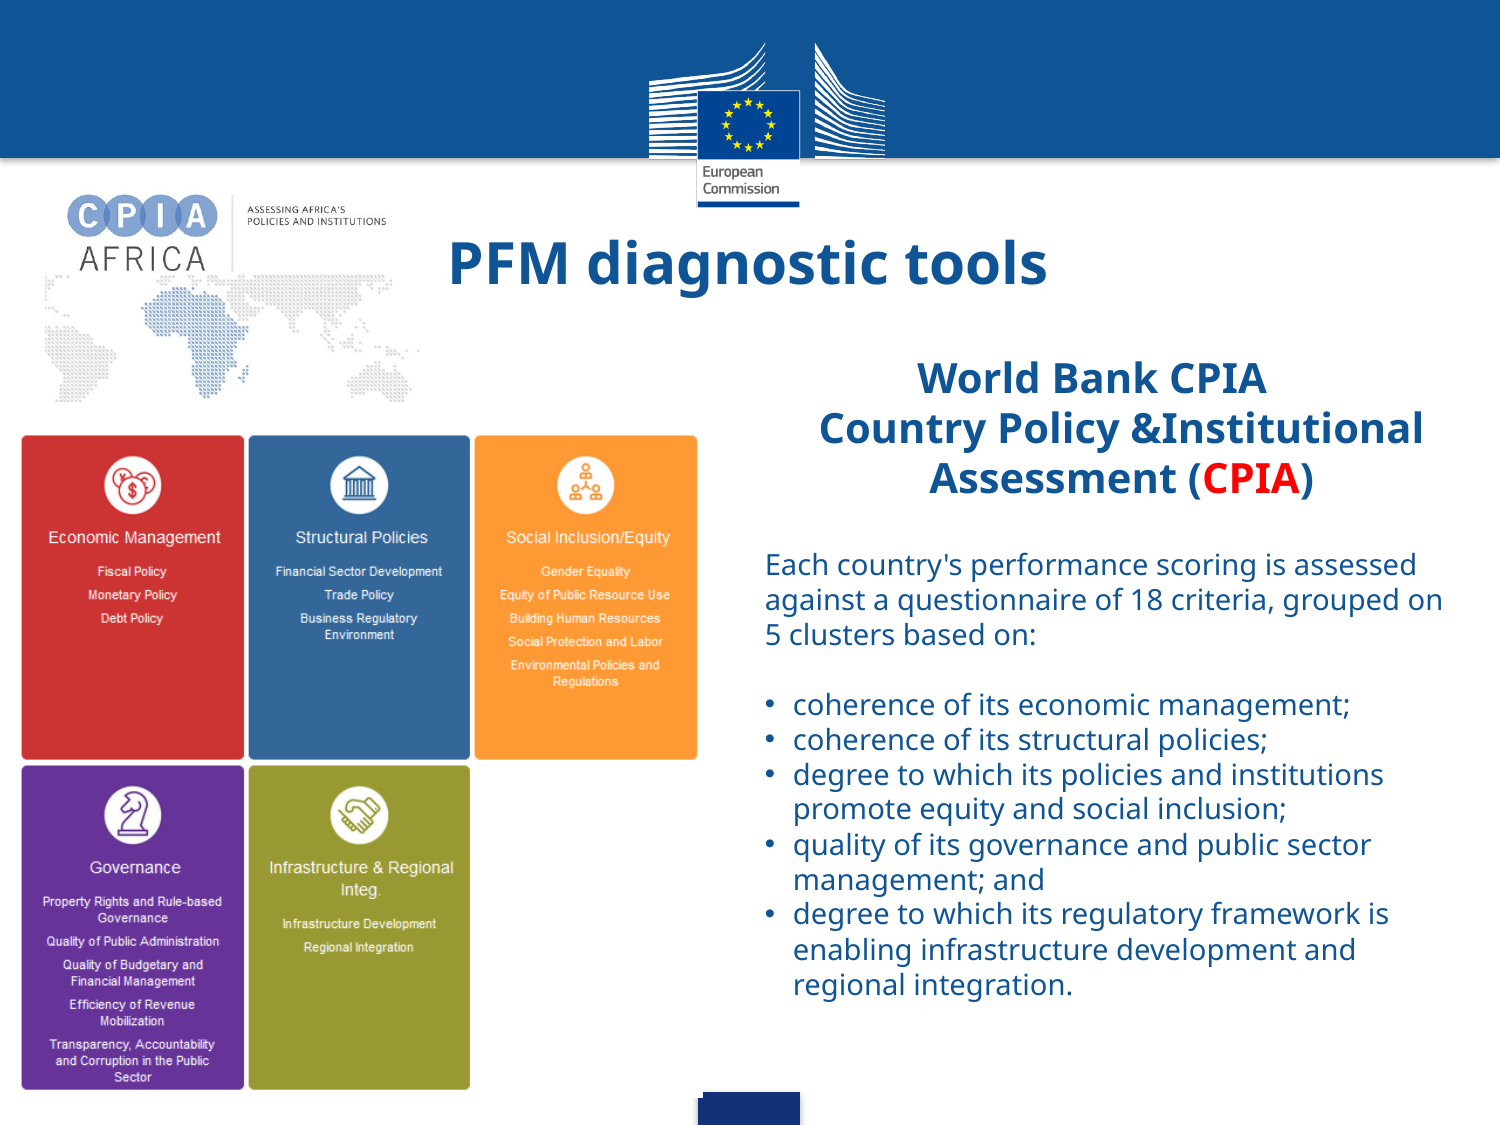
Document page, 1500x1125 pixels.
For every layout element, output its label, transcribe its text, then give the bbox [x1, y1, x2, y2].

text_box Each country's performance scoring is assessed against a questionnaire of 18 criteria, grouped on 5 clusters based on: coherence of its economic management; coherence of its structural policies; degree to which its policies and institutions promote equity and social inclusion; quality of its governance and public sector management; and degree to which its regulatory framework is enabling infrastructure development and regional integration. [750, 538, 1471, 1043]
picture [45, 191, 420, 403]
text_box PFM diagnostic tools [425, 207, 1424, 315]
title World Bank CPIA Country Policy &Institutional Assessment (CPIA) [701, 337, 1483, 516]
picture [649, 42, 885, 207]
picture [17, 432, 703, 1098]
